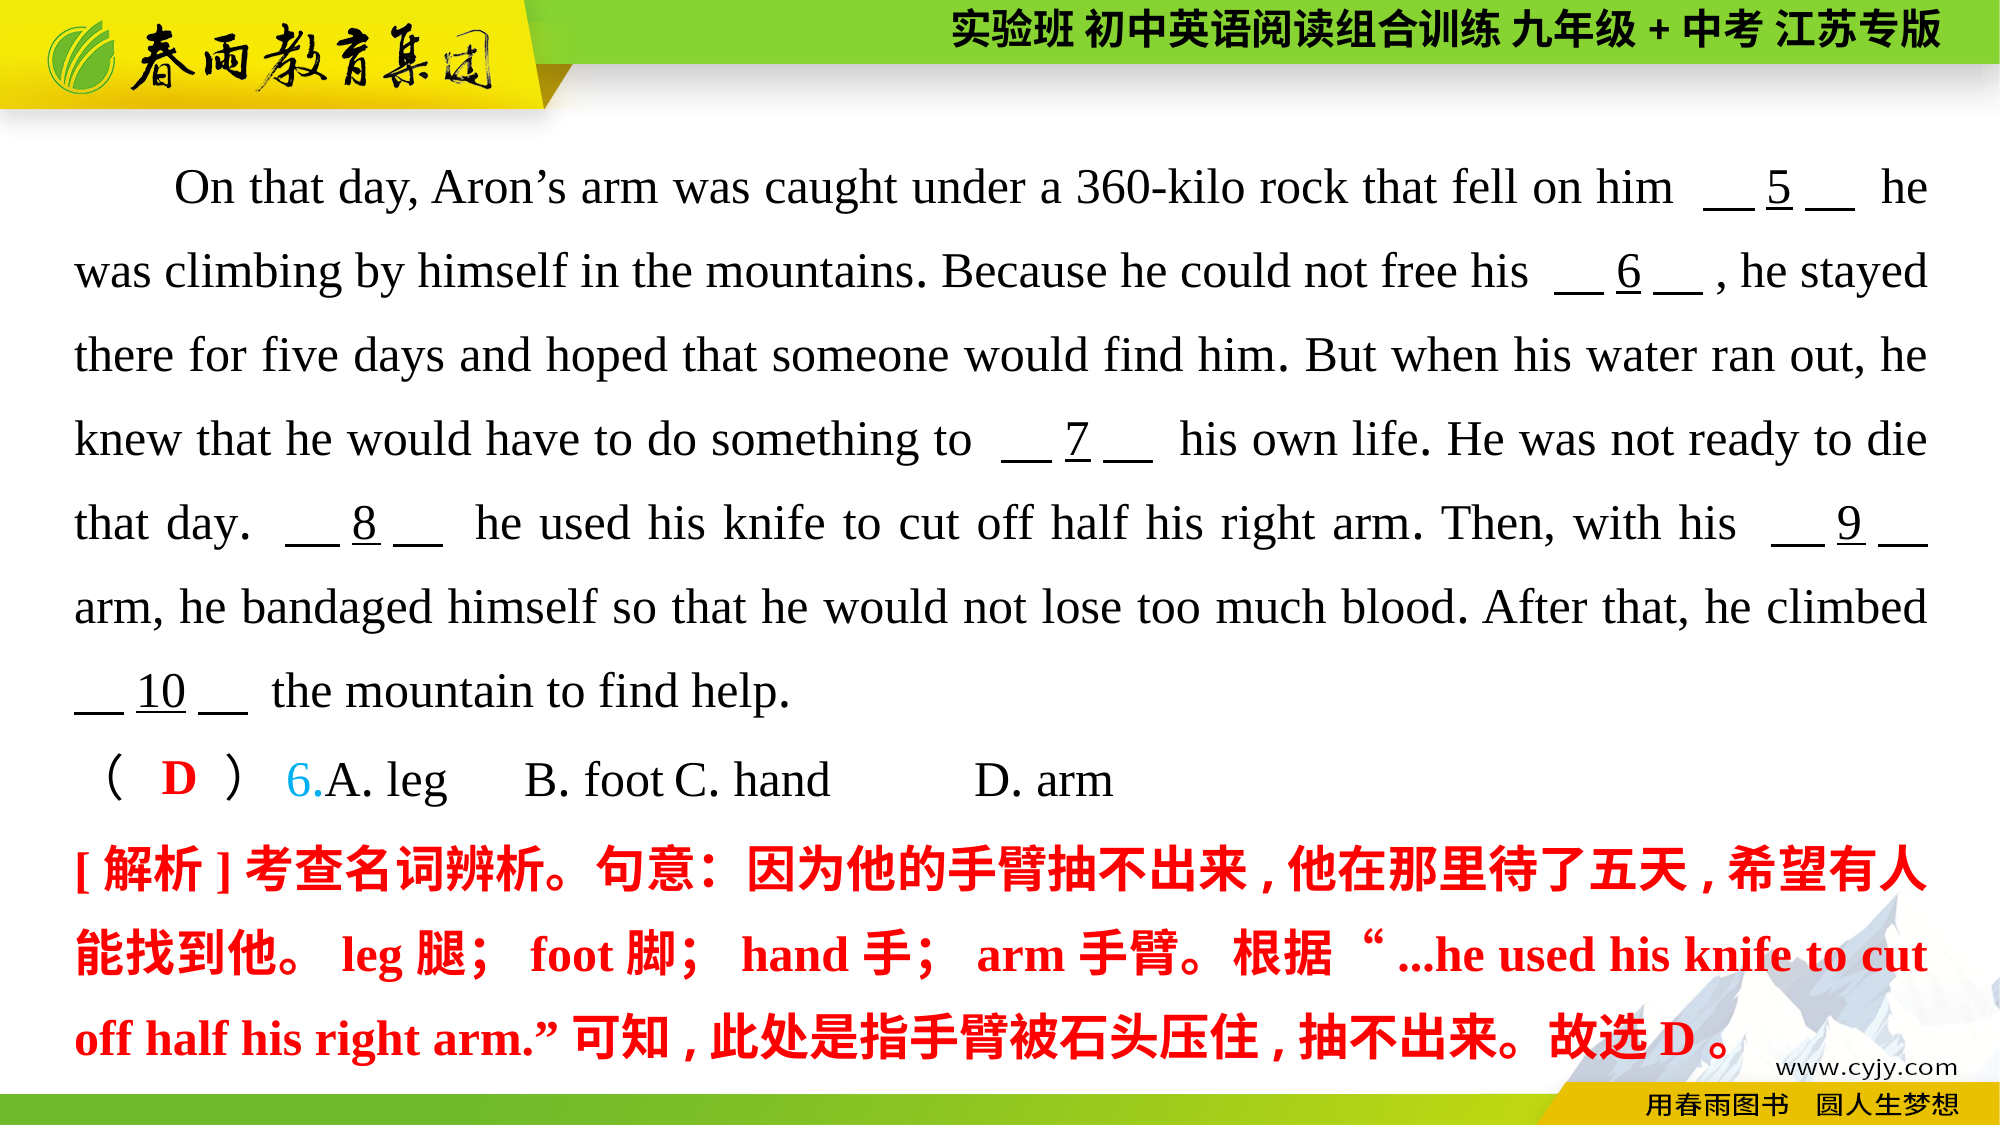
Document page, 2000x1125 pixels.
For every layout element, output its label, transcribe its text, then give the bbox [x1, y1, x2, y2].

text_box （ ）6.A. leg B. foot C. hand D. arm [59, 714, 146, 805]
text_box [解析]考查名词辨析。句意：因为他的手臂抽不出来,他在那里待了五天,希望有人能找到他。leg腿；foot脚；hand手；arm手臂。根据“...he used his knife to cut off half his right arm.”可知,此处是指手臂被石头压住,抽不出来。故选D。 [59, 805, 1944, 1073]
text_box D [146, 713, 213, 805]
text_box （ ）6.A. leg B. foot C. hand D. arm [213, 714, 1944, 805]
picture [0, 0, 2000, 1125]
list On that day, Aron’s arm was caught under a 360-kilo rock that fell on him 5 he was climbing by himself in the mountains. Because he could not free his 6 , he stayed there for five days and hoped that someone would find him. But when his water ran out, he knew that he would have to do something to 7 his own life. He was not ready to die that day. 8 he used his knife to cut off half his right arm. Then, with his 9 arm, he bandaged himself so that he would not lose too much blood. After that, he climbed 10 the mountain to find help. [59, 122, 1944, 714]
